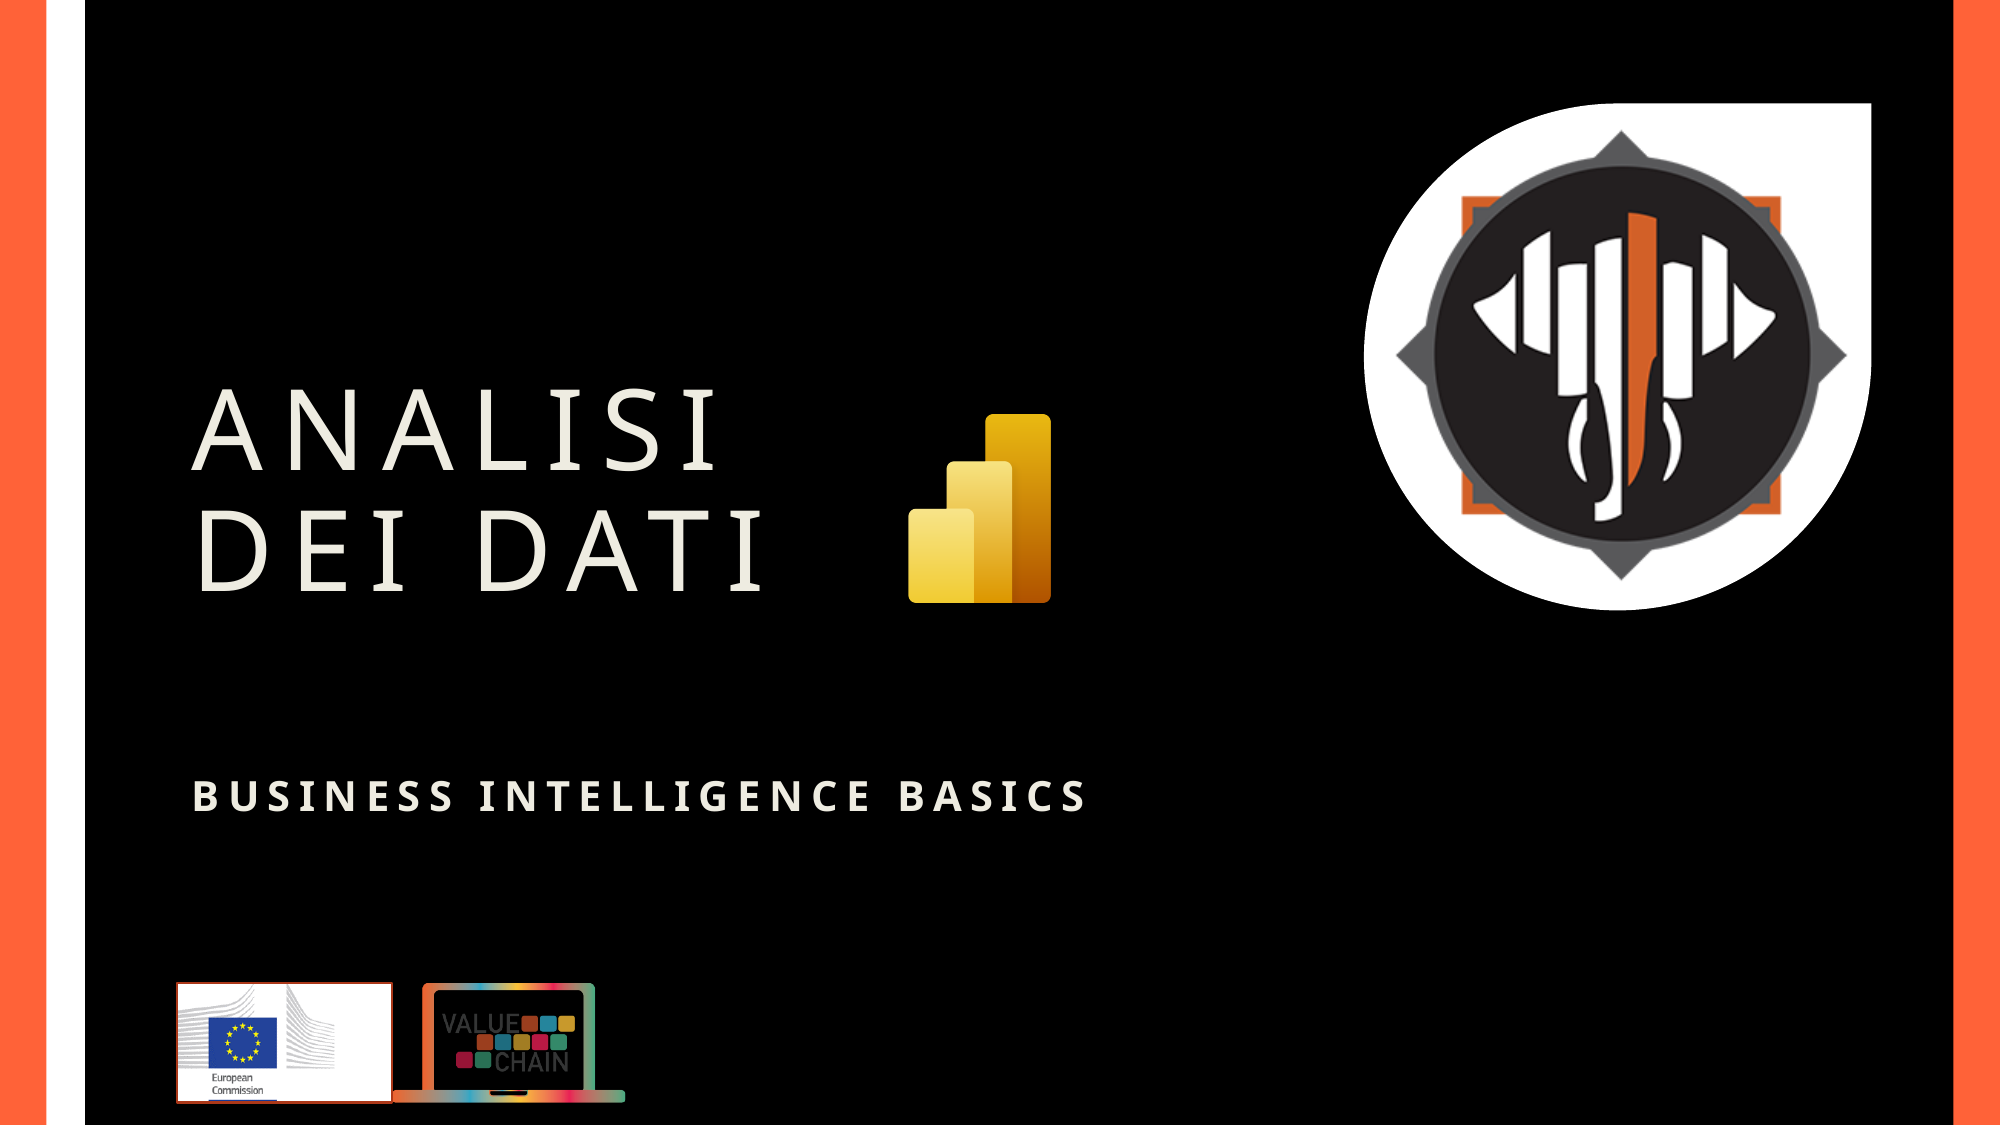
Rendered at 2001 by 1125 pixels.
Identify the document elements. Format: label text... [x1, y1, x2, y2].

subtitle Business intelligence BASICS [176, 761, 1872, 884]
picture [1391, 129, 1851, 588]
picture [393, 983, 626, 1103]
picture [178, 984, 391, 1101]
picture [885, 414, 1074, 603]
title analisi dei dati [176, 180, 1328, 761]
